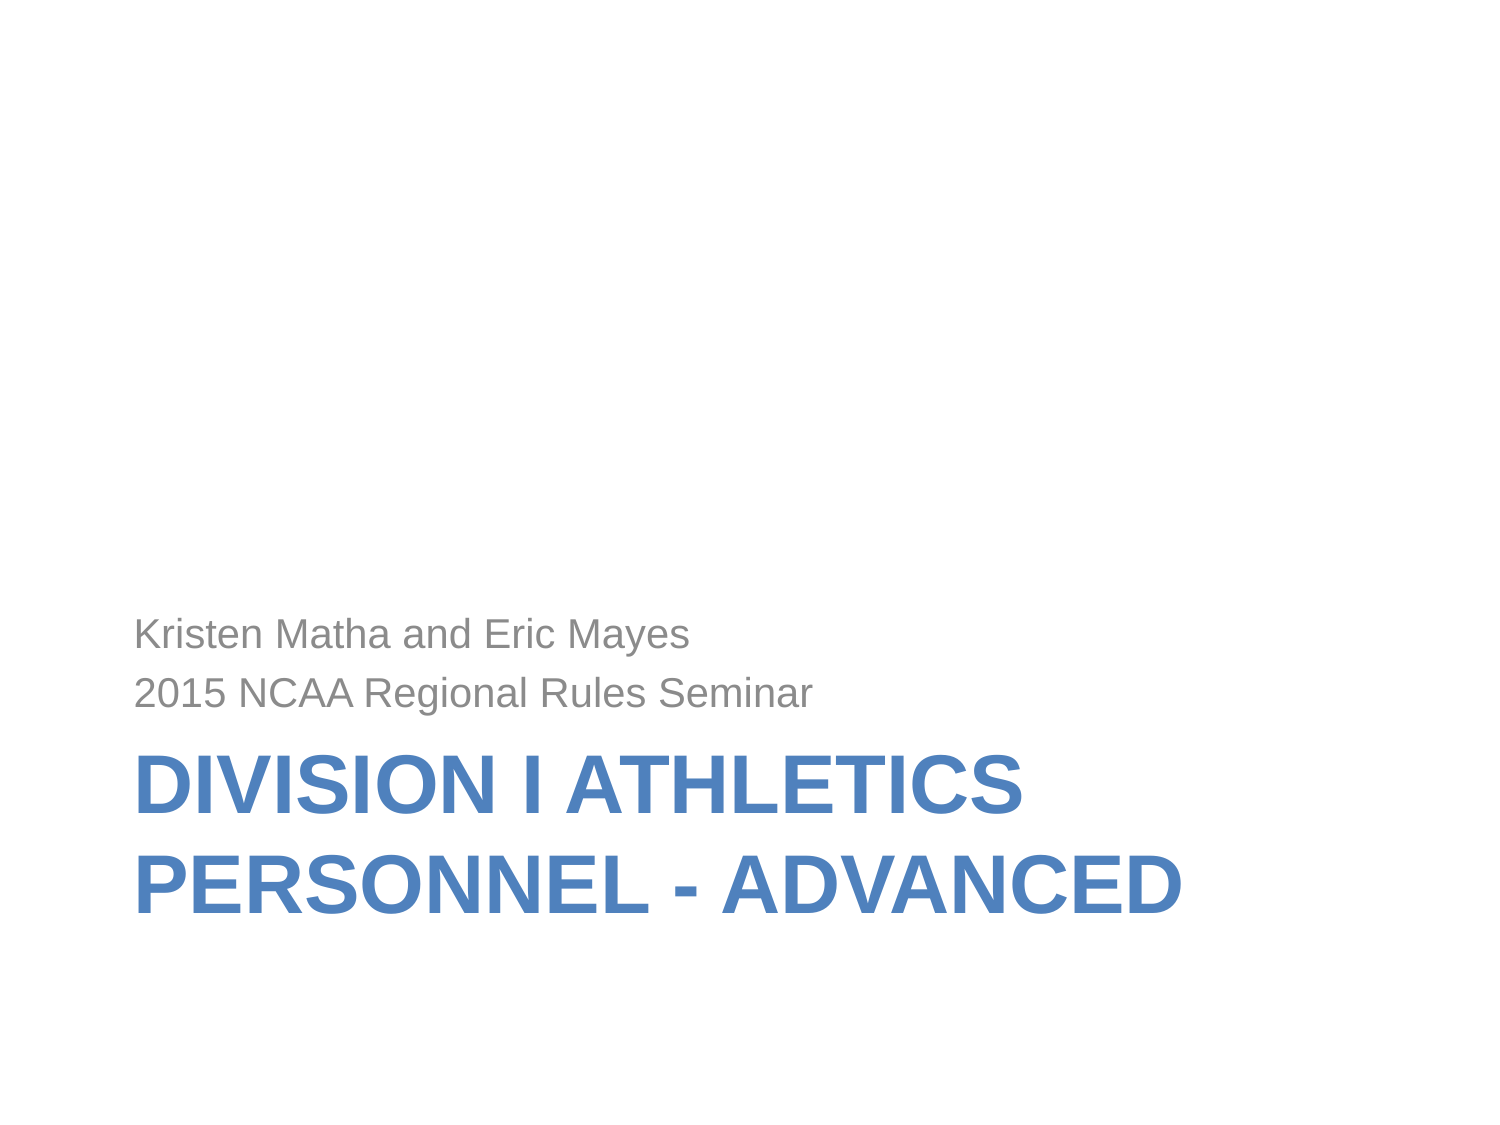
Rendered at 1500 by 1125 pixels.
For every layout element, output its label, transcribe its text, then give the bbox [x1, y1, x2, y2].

title Division I Athletics Personnel - Advanced [118, 723, 1394, 947]
list Kristen Matha and Eric Mayes 2015 NCAA Regional Rules Seminar [118, 476, 1394, 723]
